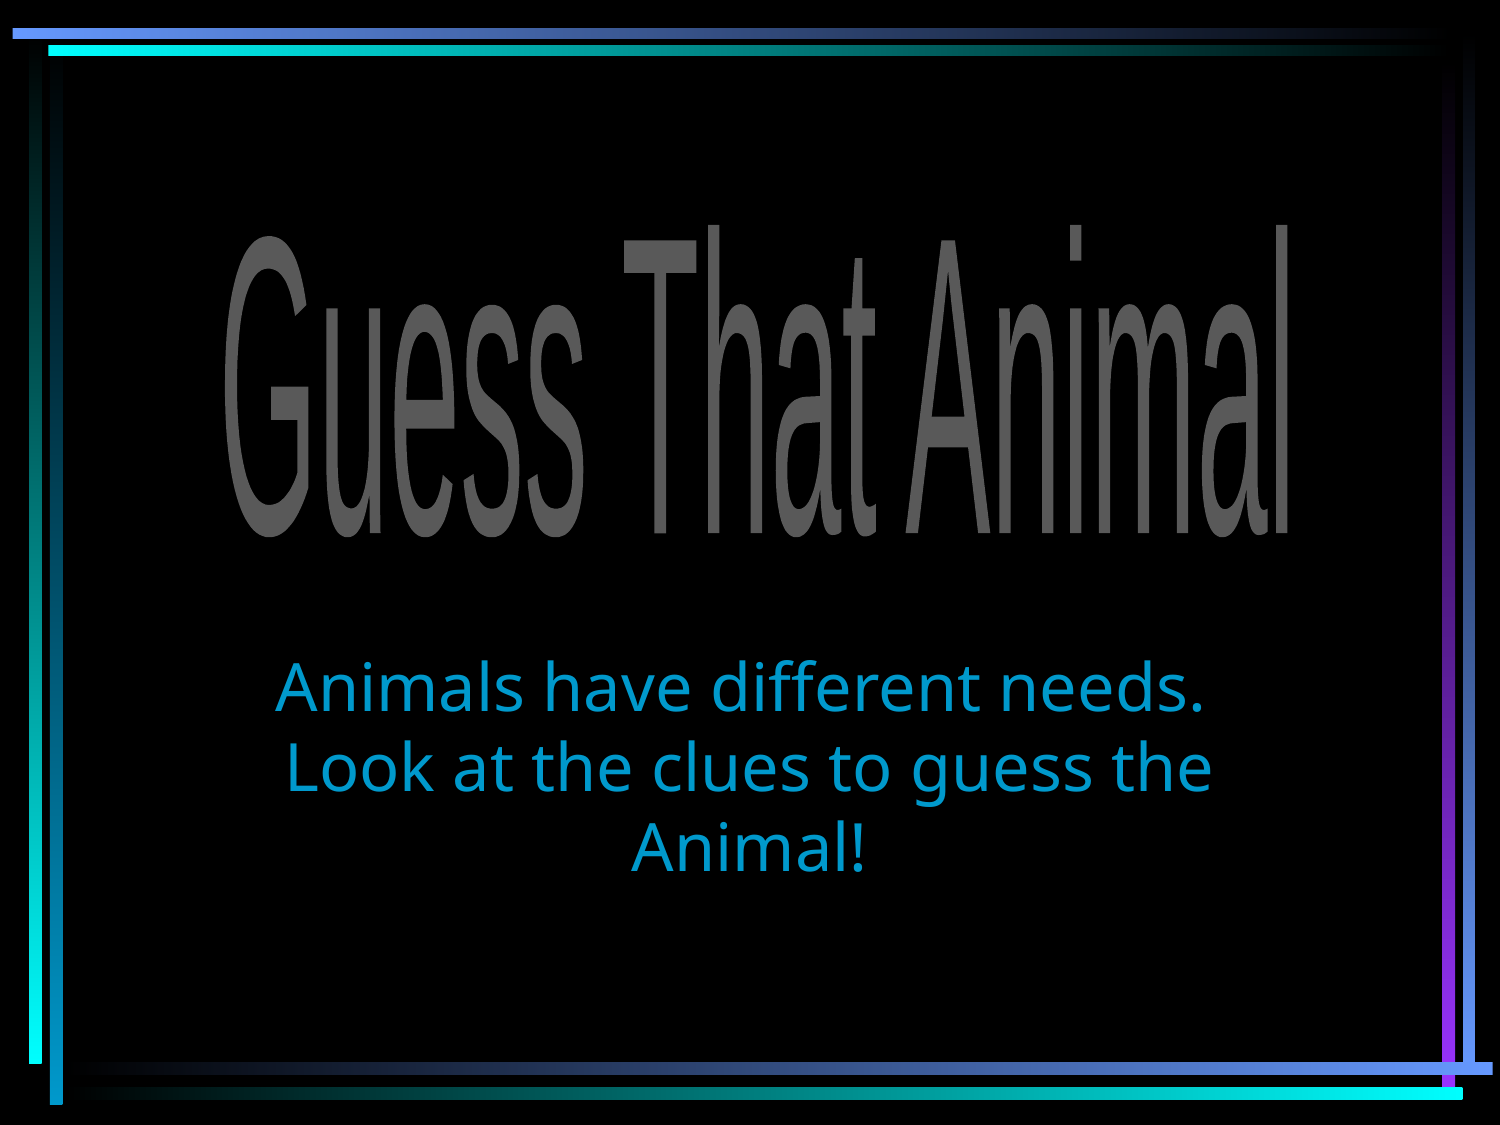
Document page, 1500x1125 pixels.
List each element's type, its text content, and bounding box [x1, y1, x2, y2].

subtitle Animals have different needs. Look at the clues to guess the Animal! [224, 637, 1276, 926]
